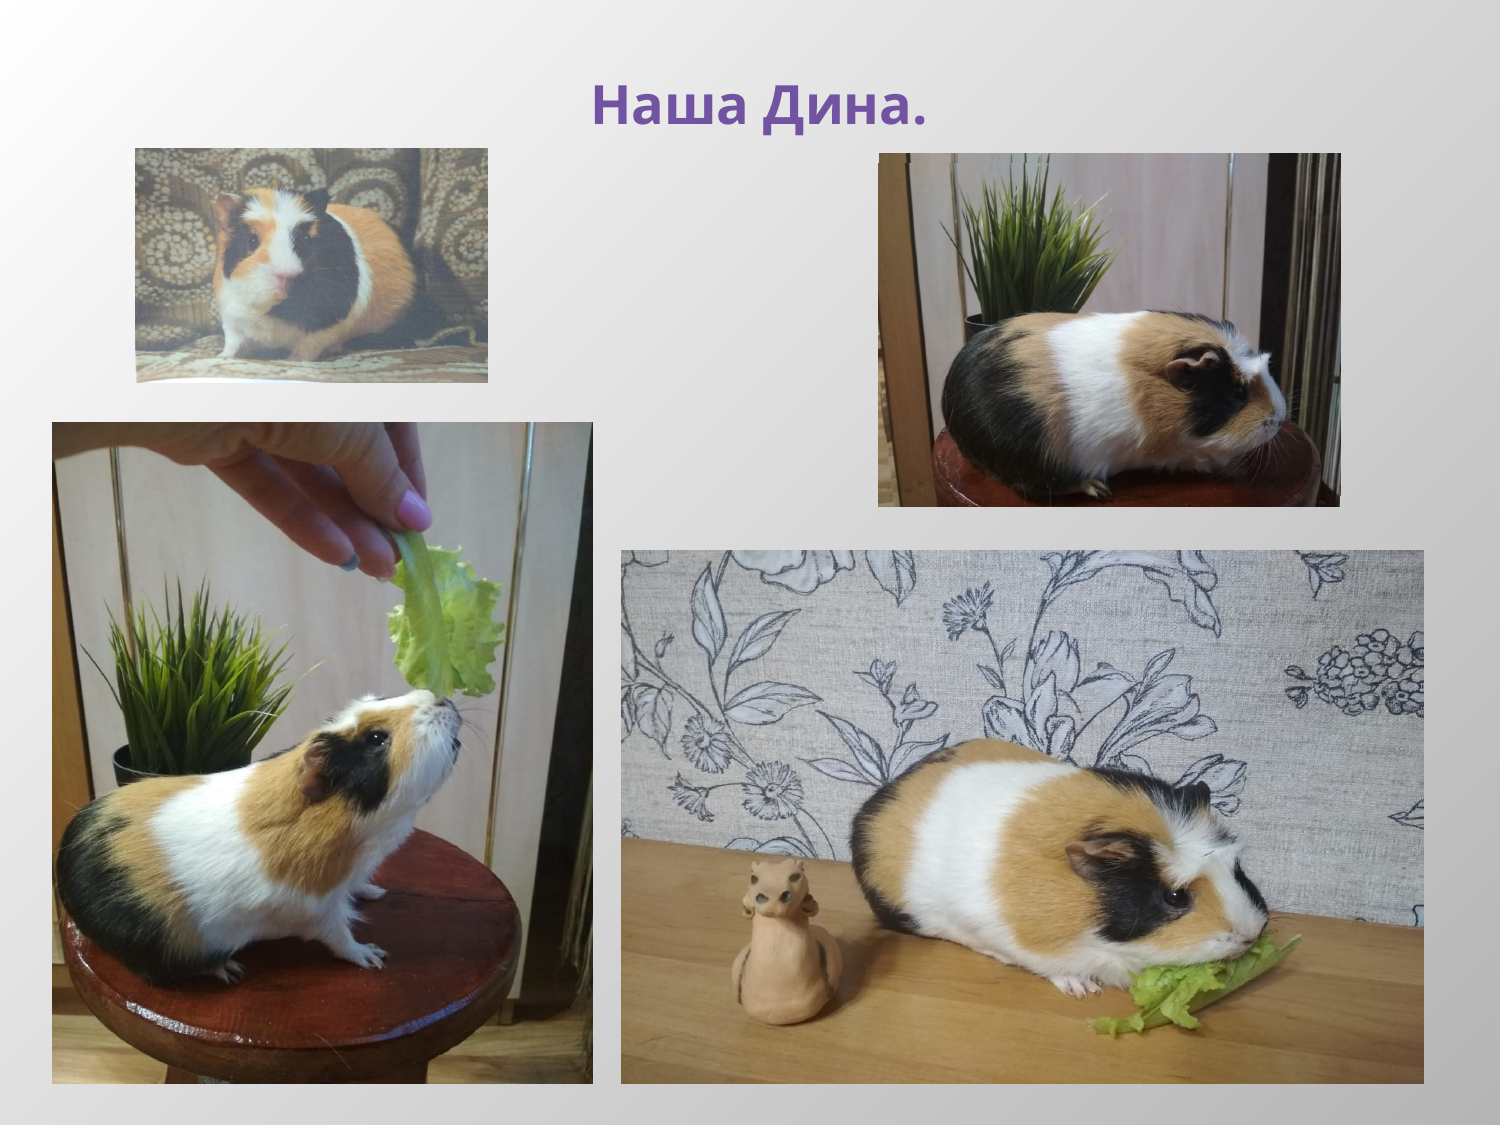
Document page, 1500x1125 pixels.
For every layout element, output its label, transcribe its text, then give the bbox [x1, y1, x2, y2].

picture [52, 422, 593, 1084]
title Наша Дина. [75, 45, 1425, 233]
picture [878, 153, 1341, 507]
picture [620, 550, 1424, 1085]
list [135, 148, 488, 384]
